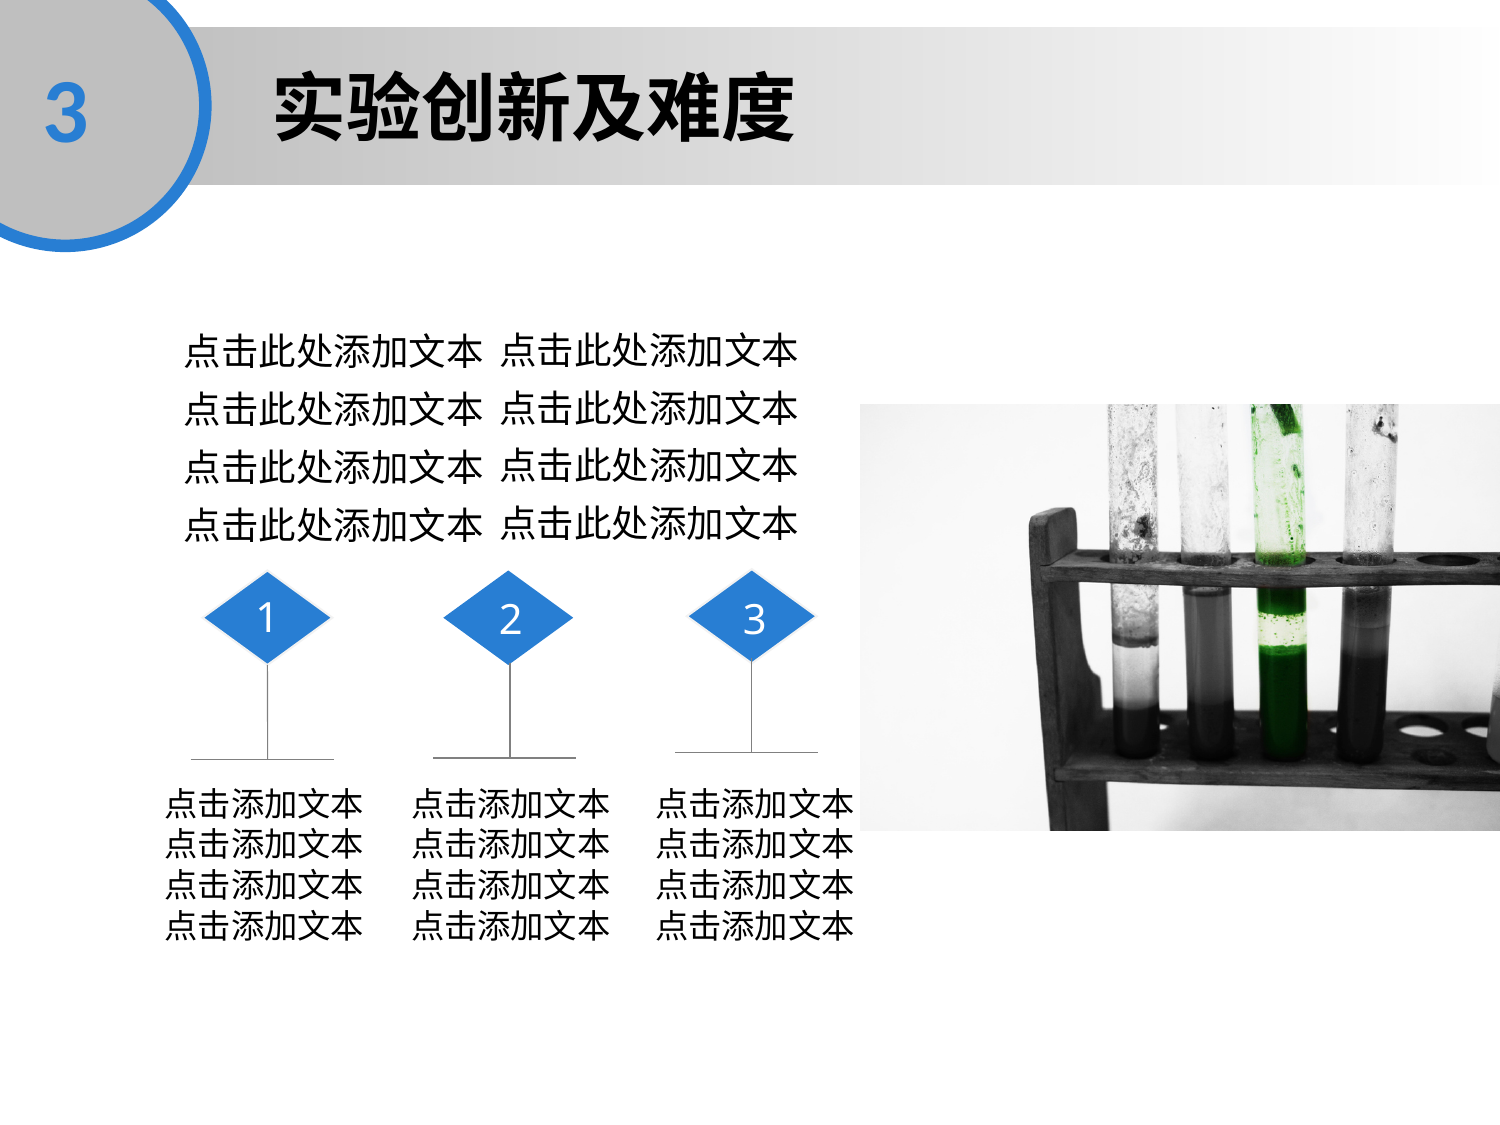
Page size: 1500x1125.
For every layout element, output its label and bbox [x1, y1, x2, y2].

text_box [638, 775, 872, 954]
picture [860, 404, 1500, 831]
text_box [443, 570, 574, 665]
text_box [0, 0, 1500, 246]
text_box [202, 570, 333, 665]
text_box [394, 775, 627, 954]
text_box [686, 569, 817, 664]
text_box [167, 319, 816, 556]
text_box [148, 775, 381, 954]
